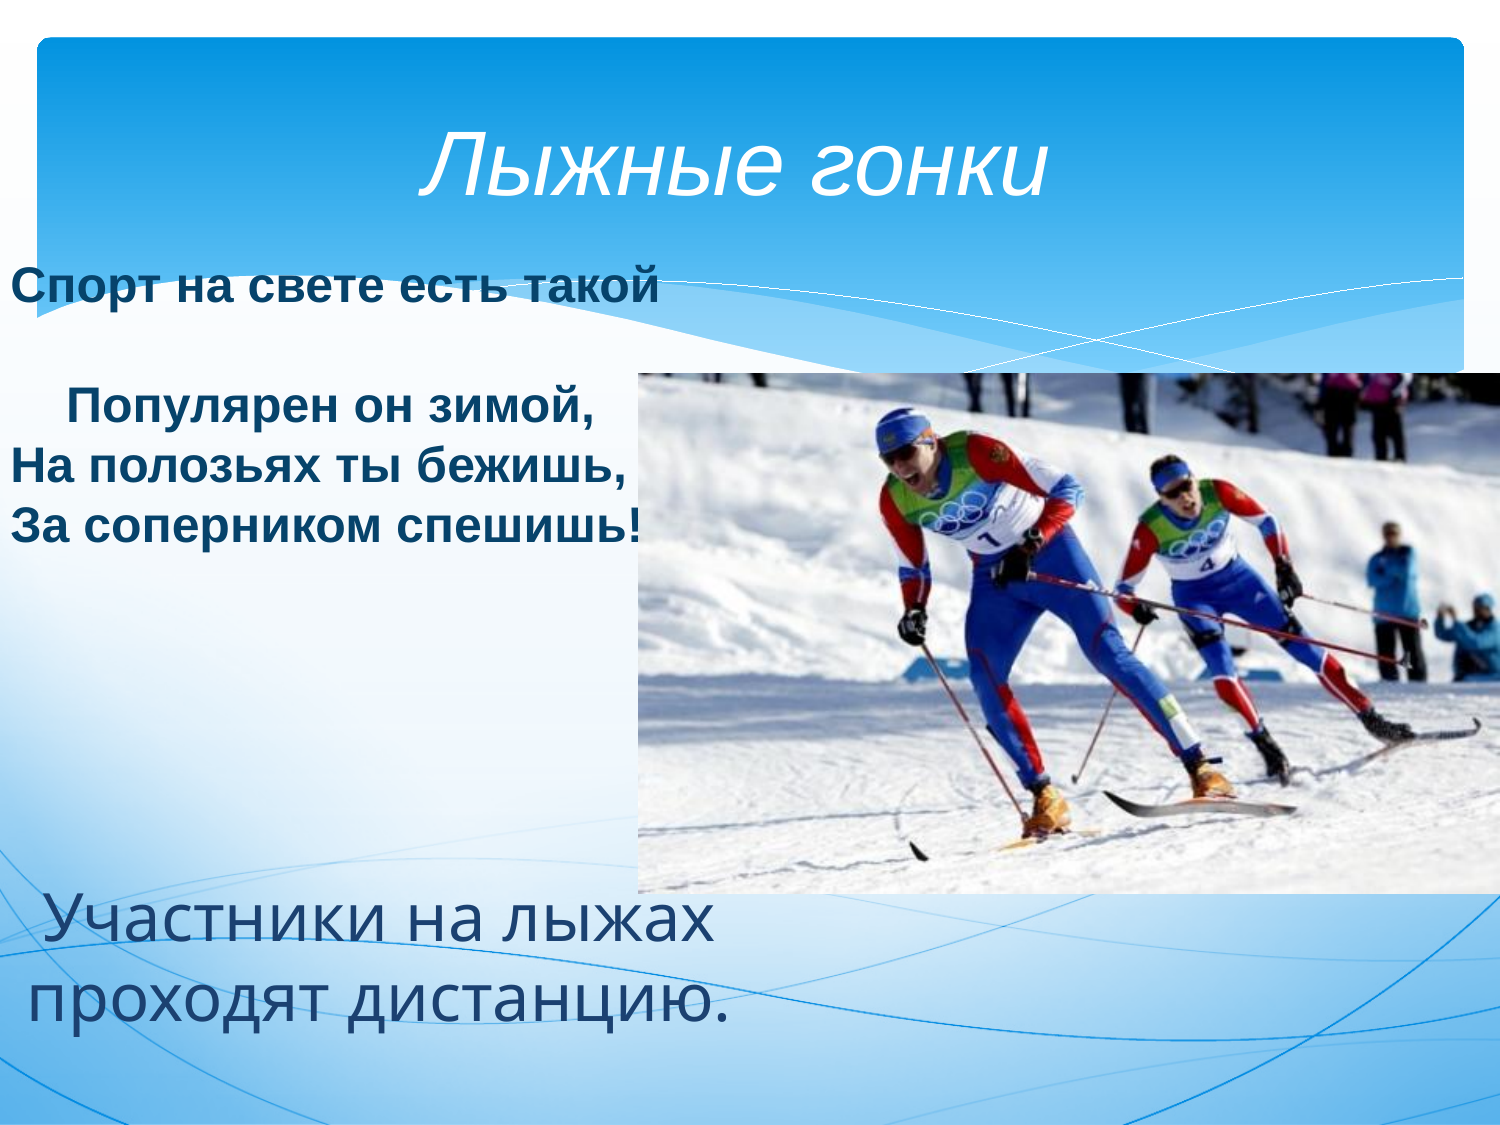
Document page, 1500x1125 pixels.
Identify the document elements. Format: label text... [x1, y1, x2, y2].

list [773, 999, 1406, 1047]
title Лыжные гонки [75, 55, 1425, 261]
text_box Спорт на свете есть такой Популярен он зимой, На полозьях ты бежишь, За соперником спешишь! [0, 244, 691, 560]
picture [638, 373, 1500, 895]
text_box Участники на лыжах проходят дистанцию. [0, 867, 774, 1043]
